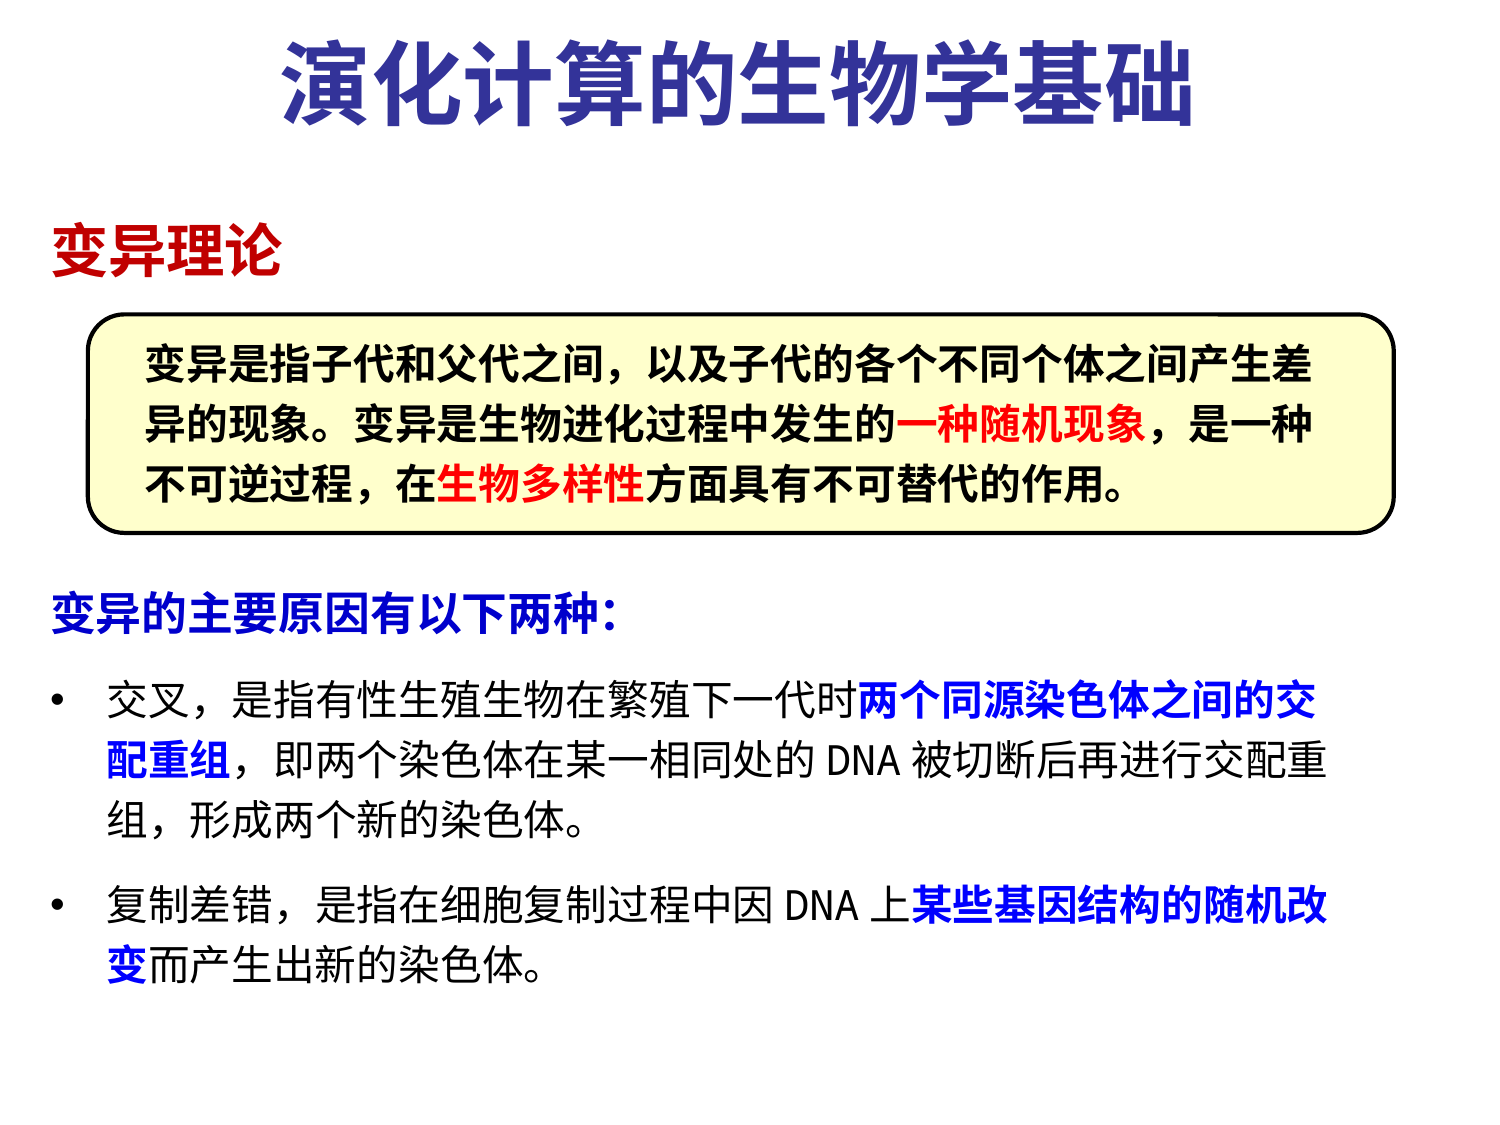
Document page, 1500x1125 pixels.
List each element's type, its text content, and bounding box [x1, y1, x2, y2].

text_box [85, 312, 1396, 536]
text_box 变异理论 变异的主要原因有以下两种： 交叉，是指有性生殖生物在繁殖下一代时两个同源染色体之间的交配重组，即两个染色体在某一相同处的DNA被切断后再进行交配重组，形成两个新的染色体。 复制差错，是指在细胞复制过程中因DNA上某些基因结构的随机改变而产生出新的染色体。 [35, 206, 1359, 997]
text_box 演化计算的生物学基础 [0, 19, 1500, 144]
text_box 变异是指子代和父代之间，以及子代的各个不同个体之间产生差异的现象。变异是生物进化过程中发生的一种随机现象，是一种不可逆过程，在生物多样性方面具有不可替代的作用。 [129, 320, 1371, 516]
